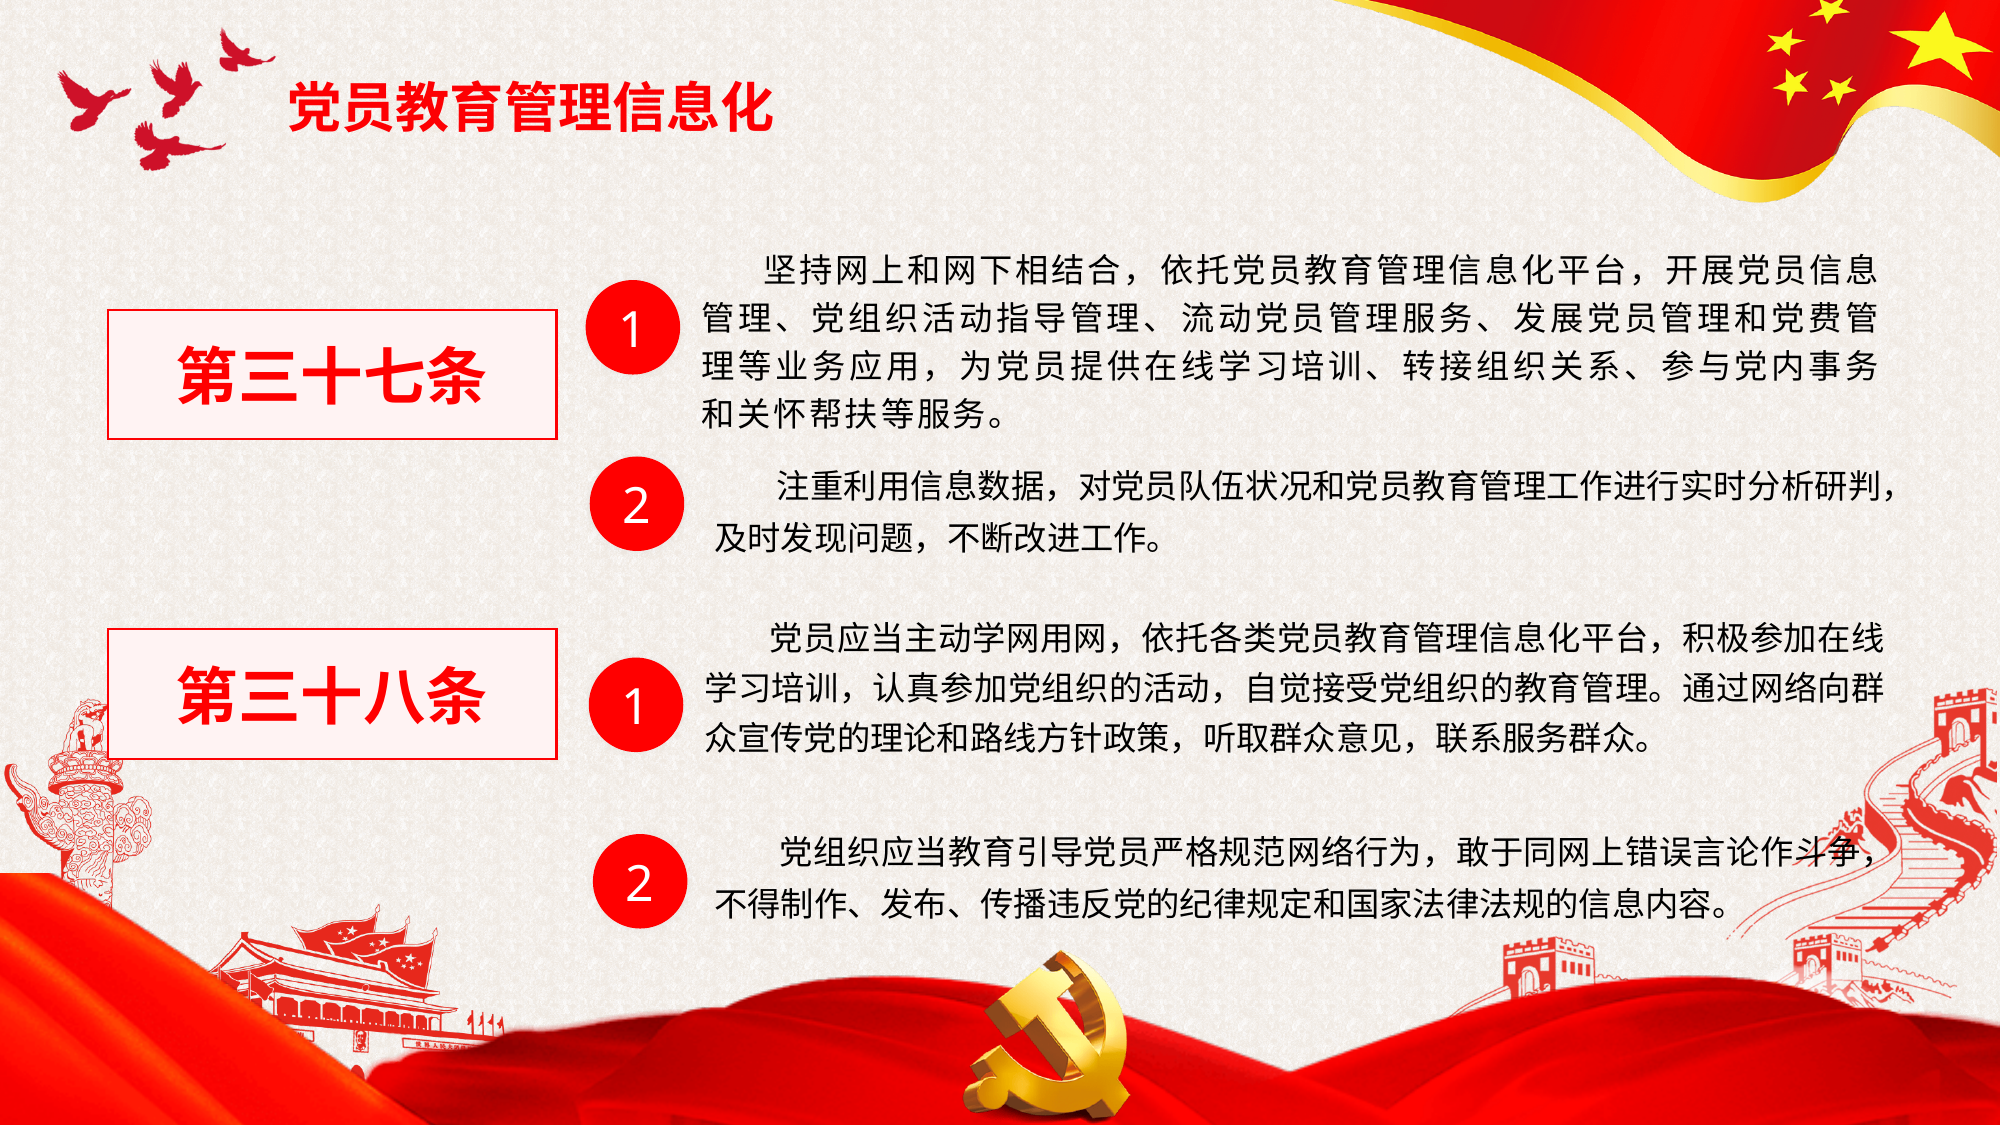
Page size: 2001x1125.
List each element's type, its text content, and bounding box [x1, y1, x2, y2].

text_box 党组织应当教育引导党员严格规范网络行为，敢于同网上错误言论作斗争，不得制作、发布、传播违反党的纪律规定和国家法律法规的信息内容。 [697, 810, 1912, 966]
picture [0, 0, 2000, 1125]
text_box 坚持网上和网下相结合，依托党员教育管理信息化平台，开展党员信息管理、党组织活动指导管理、流动党员管理服务、发展党员管理和党费管理等业务应用，为党员提供在线学习培训、转接组织关系、参与党内事务和关怀帮扶等服务。 [684, 232, 1899, 445]
text_box 党员应当主动学网用网，依托各类党员教育管理信息化平台，积极参加在线学习培训，认真参加党组织的活动，自觉接受党组织的教育管理。通过网络向群众宣传党的理论和路线方针政策，听取群众意见，联系服务群众。 [687, 598, 1902, 811]
text_box 1 [584, 279, 682, 376]
text_box 第三十八条 [107, 628, 558, 760]
text_box 第三十七条 [107, 309, 558, 440]
text_box 党员教育管理信息化 [266, 63, 907, 149]
text_box 2 [591, 833, 689, 930]
text_box 2 [588, 455, 686, 553]
text_box 1 [587, 656, 685, 754]
text_box 注重利用信息数据，对党员队伍状况和党员教育管理工作进行实时分析研判，及时发现问题，不断改进工作。 [697, 444, 1899, 563]
